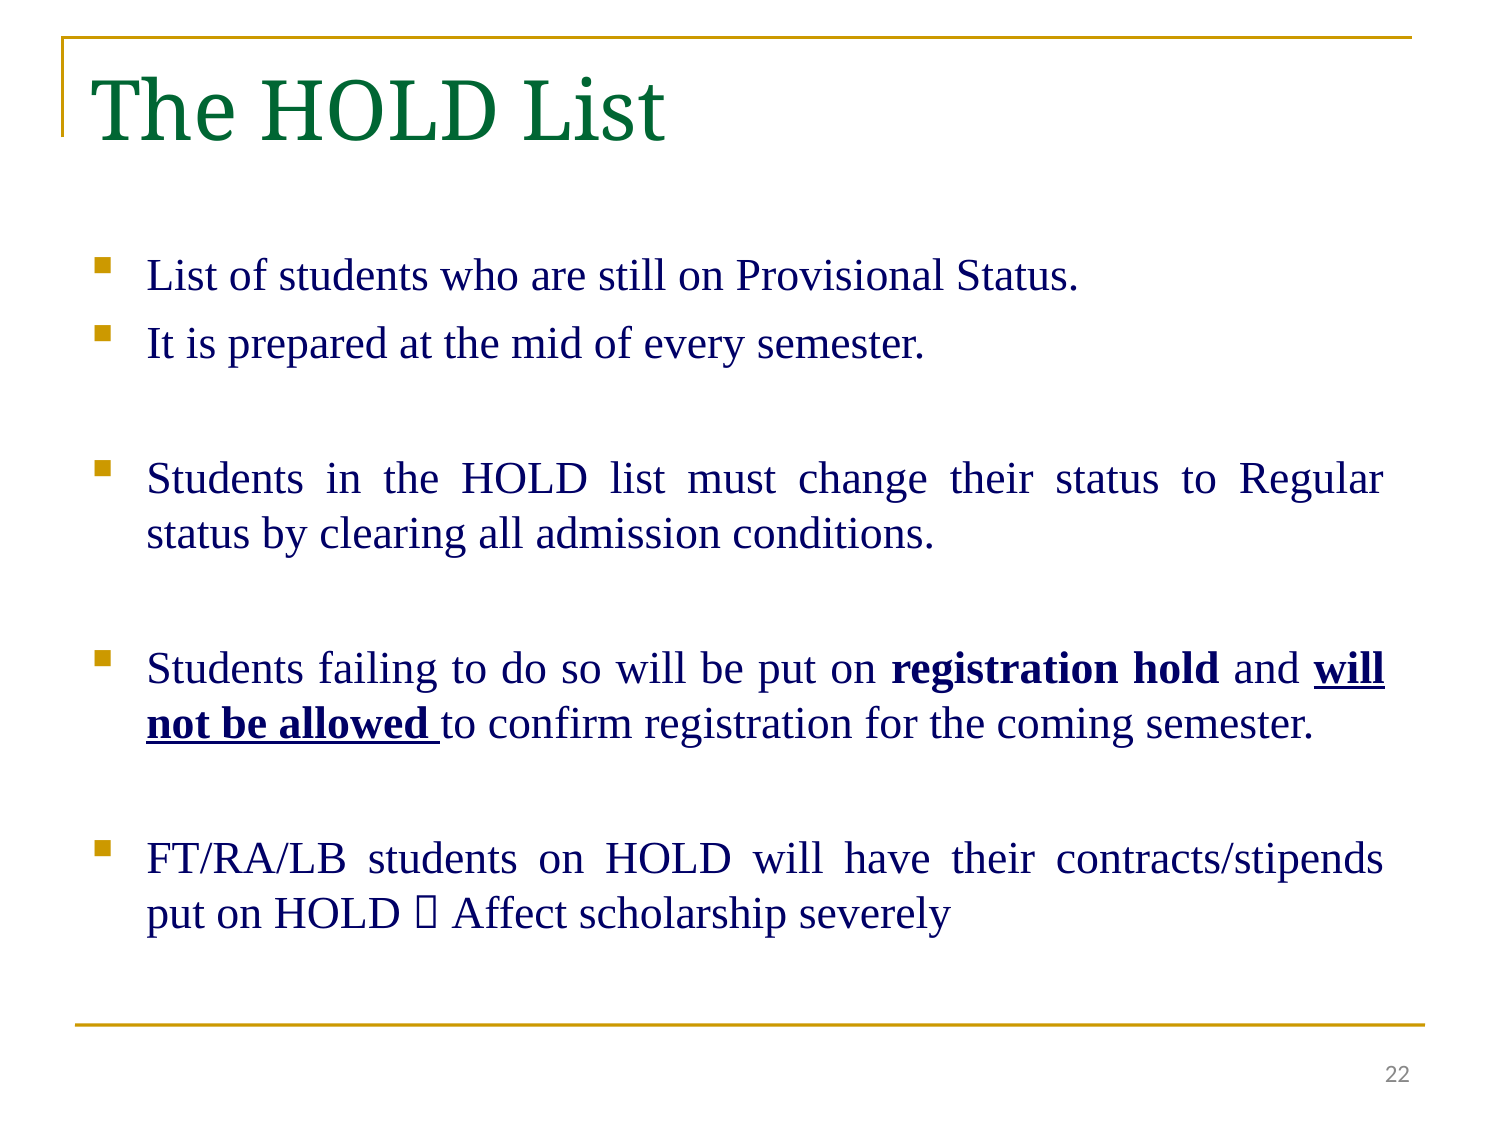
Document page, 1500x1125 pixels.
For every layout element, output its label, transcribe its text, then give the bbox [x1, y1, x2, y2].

text_box List of students who are still on Provisional Status. It is prepared at the mid of every semester. Students in the HOLD list must change their status to Regular status by clearing all admission conditions. Students failing to do so will be put on registration hold and will not be allowed to confirm registration for the coming semester. FT/RA/LB students on HOLD will have their contracts/stipends put on HOLD  Affect scholarship severely [75, 237, 1400, 1013]
text_box 22 [1074, 1042, 1425, 1103]
text_box The HOLD List [75, 49, 1463, 188]
